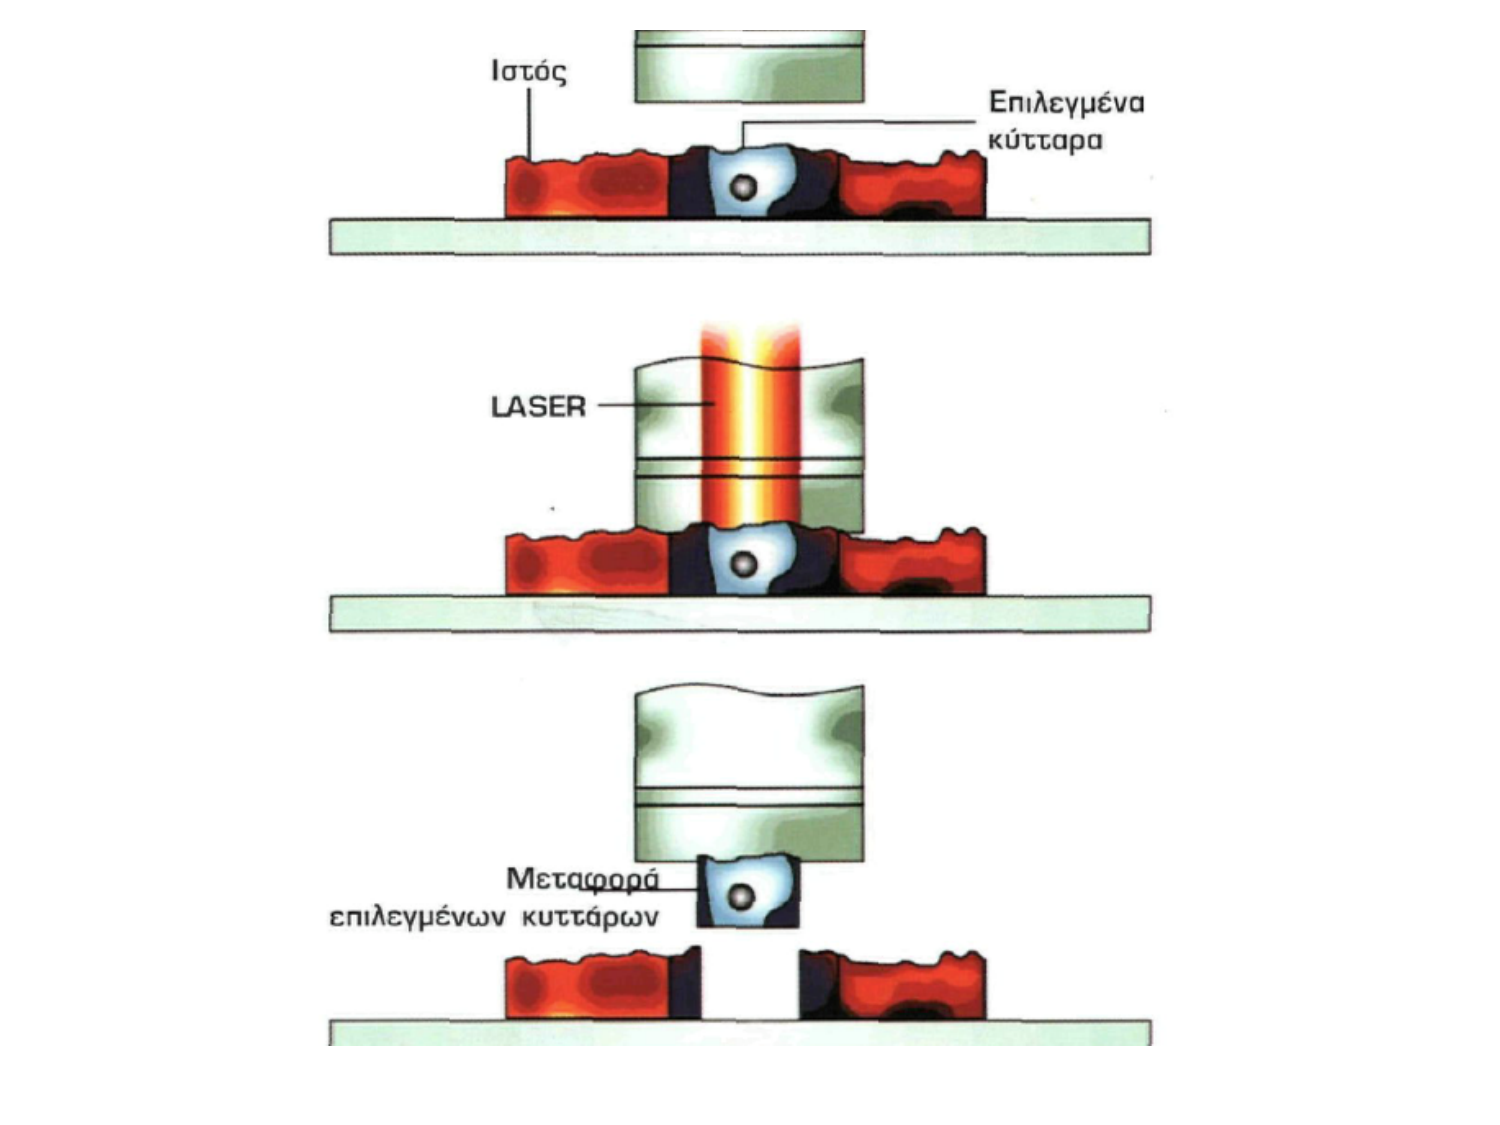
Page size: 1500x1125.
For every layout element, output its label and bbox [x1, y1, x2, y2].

list [300, 30, 1188, 1046]
